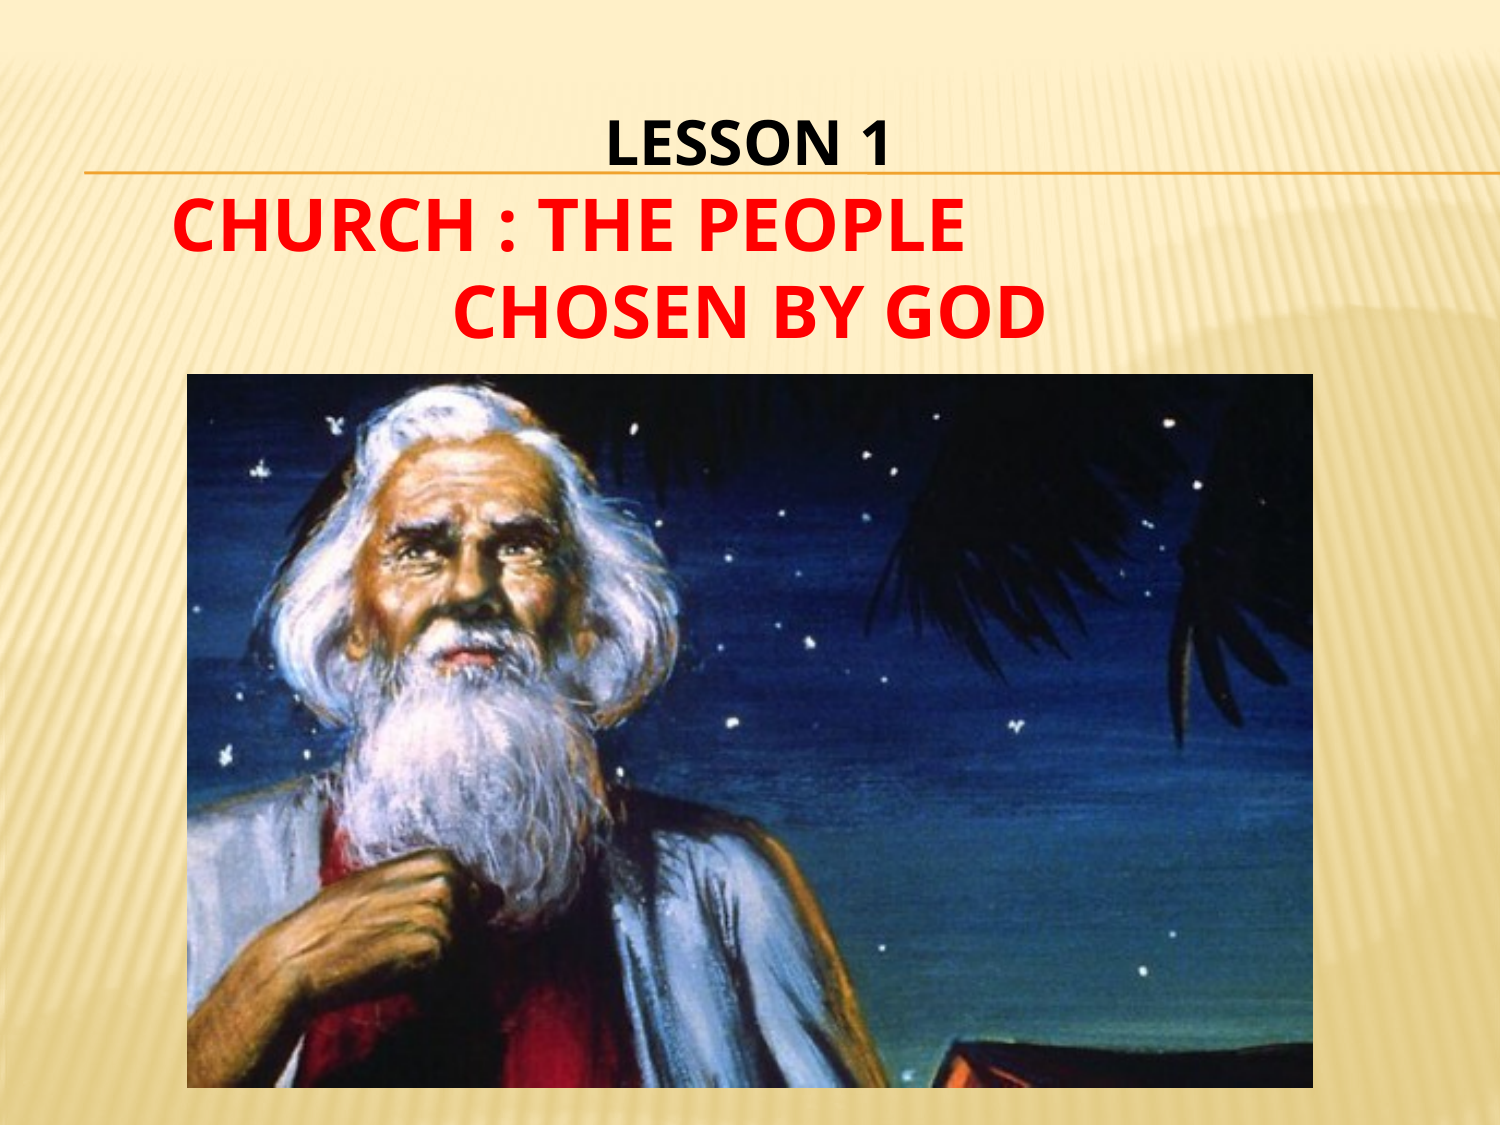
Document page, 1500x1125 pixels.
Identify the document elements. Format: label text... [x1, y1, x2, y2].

picture [187, 374, 1313, 1089]
text_box LESSON 1 CHURCH : THE PEOPLE CHOSEN BY GOD [0, 95, 1500, 361]
